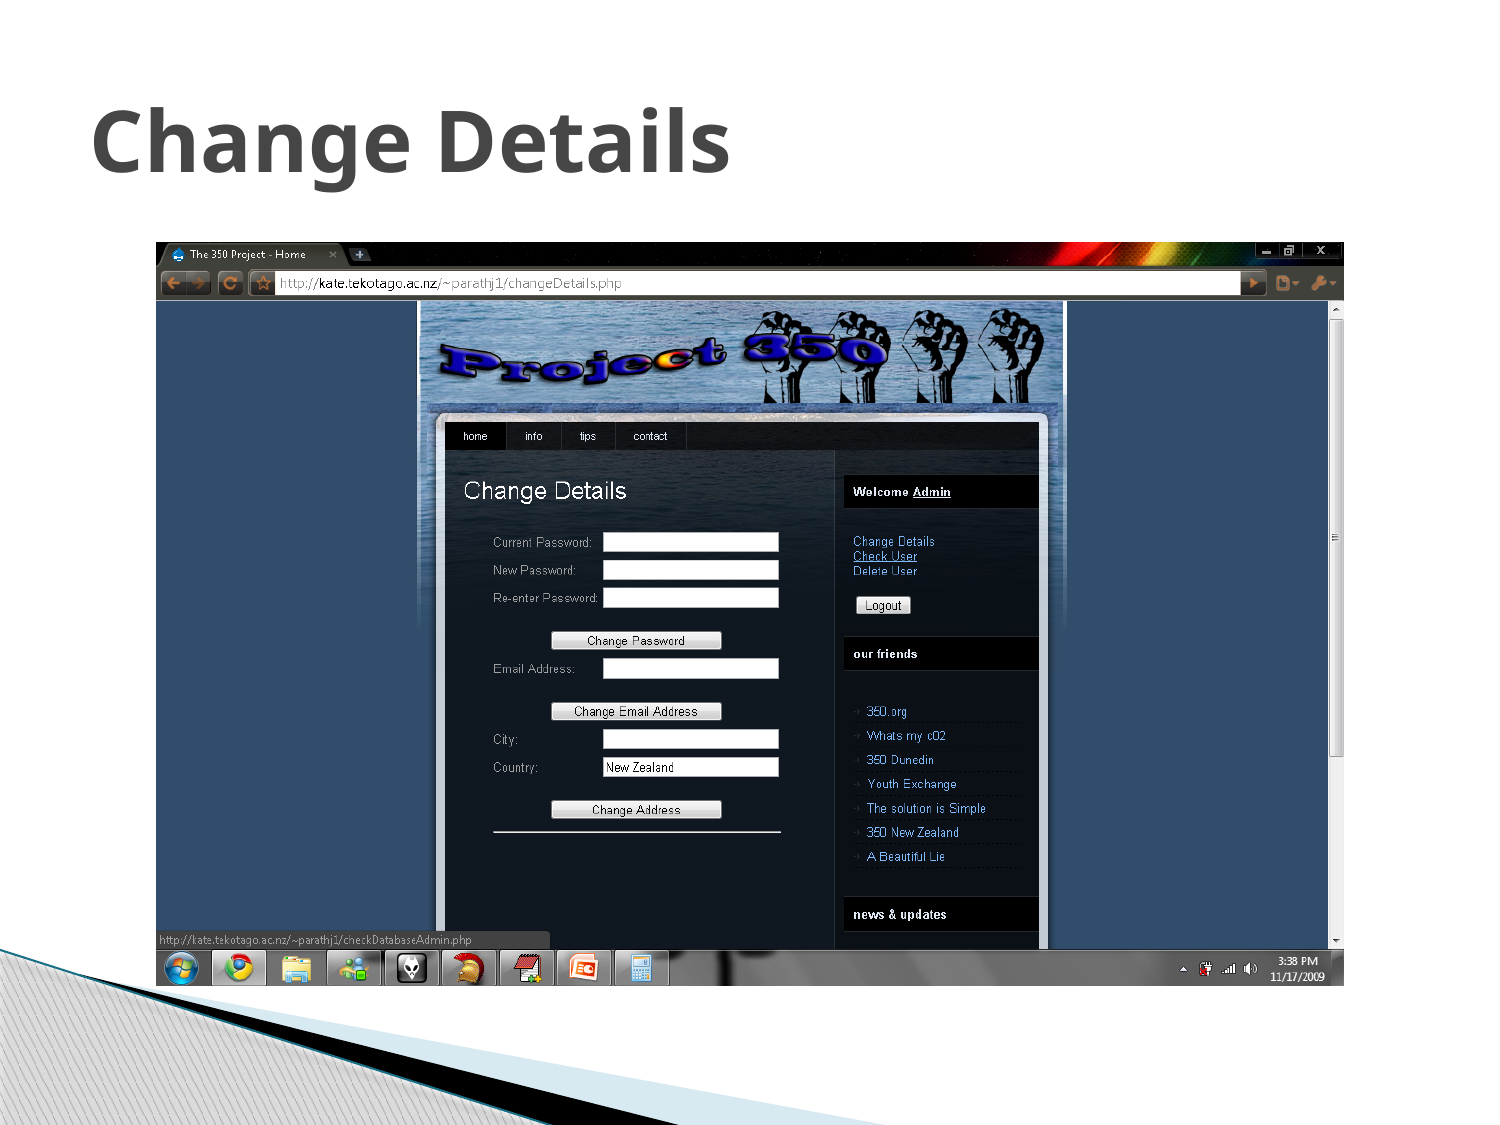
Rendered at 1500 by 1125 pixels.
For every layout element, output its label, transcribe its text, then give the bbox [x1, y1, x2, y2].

title Change Details [75, 45, 1425, 233]
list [155, 242, 1345, 986]
